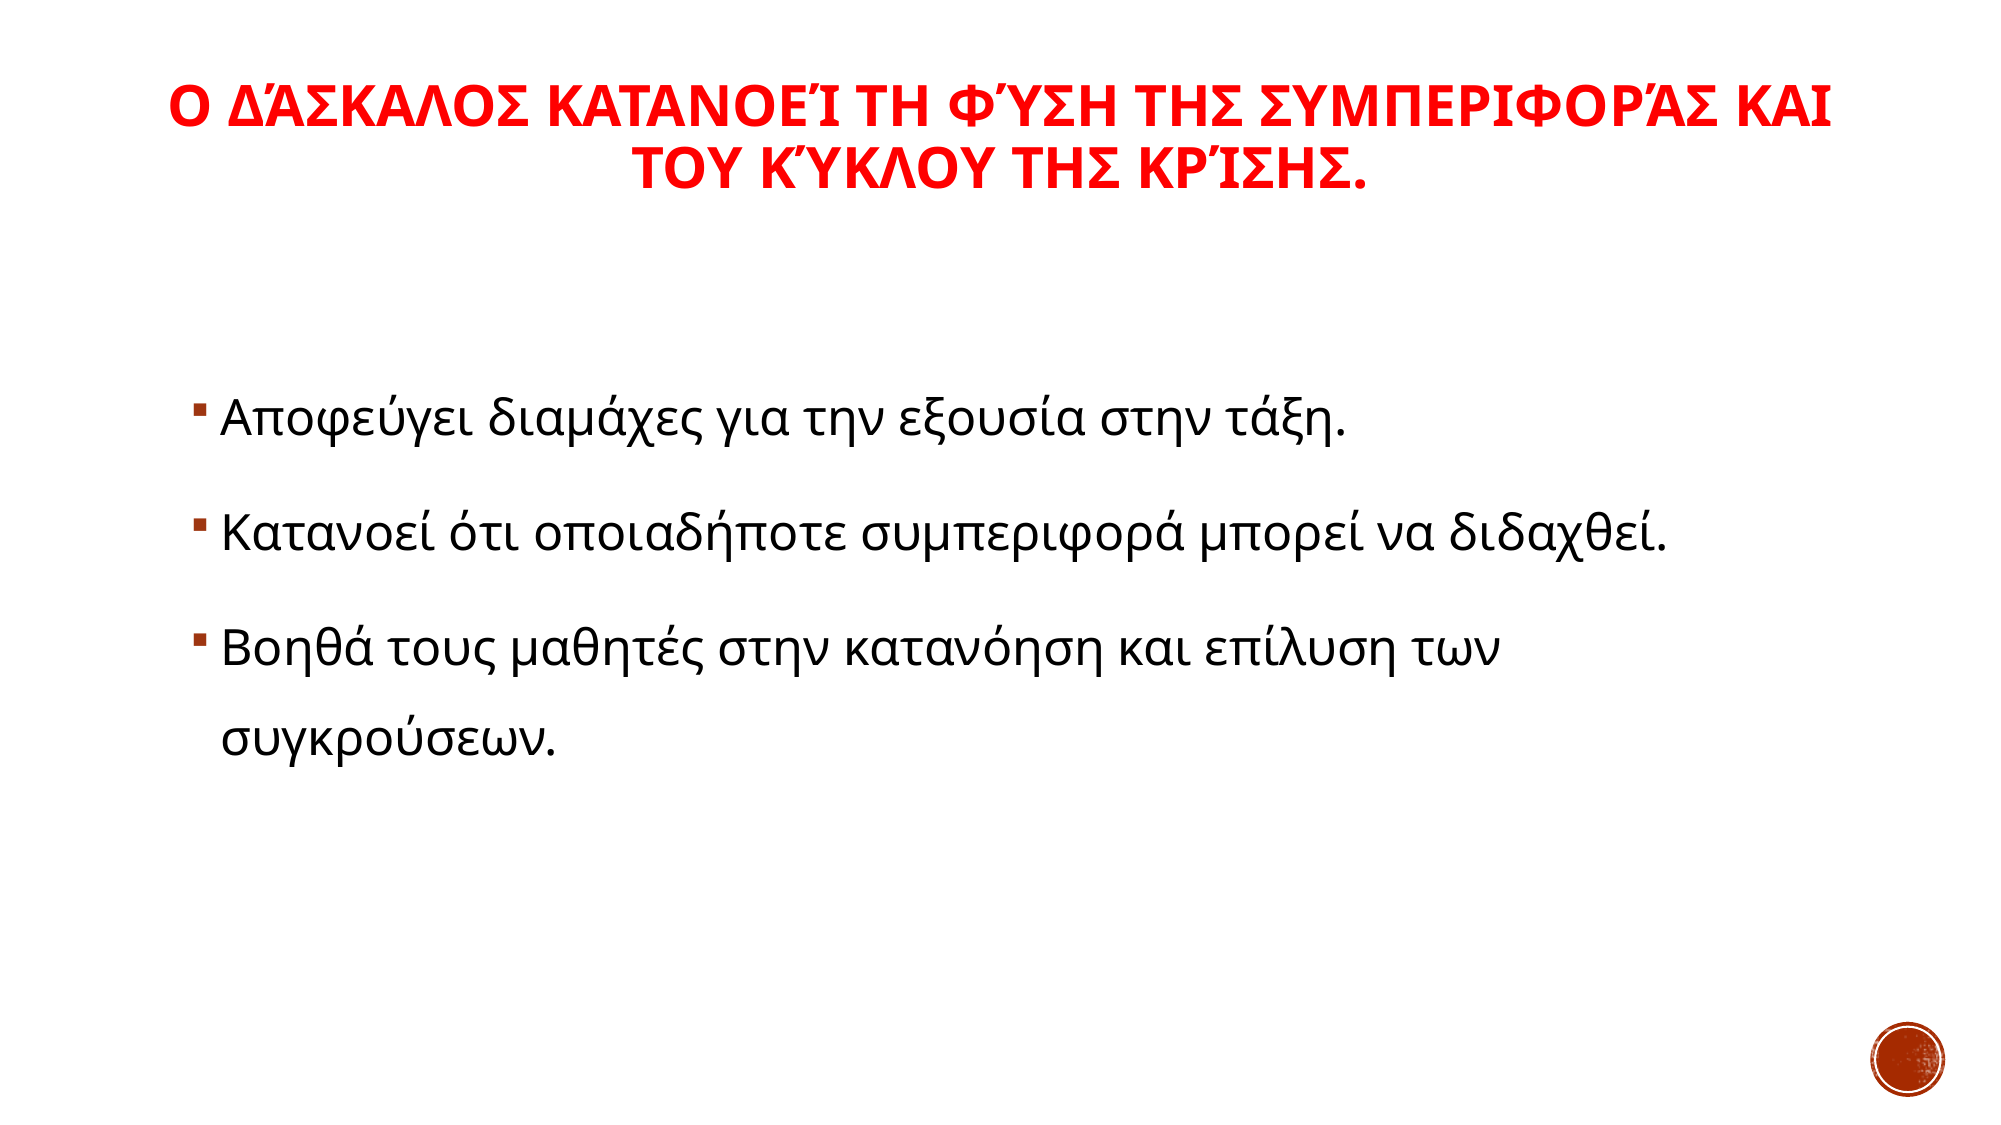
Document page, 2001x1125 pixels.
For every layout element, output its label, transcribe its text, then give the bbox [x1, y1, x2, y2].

title Ο δάσκαλος κατανοεί τη φύση της συμπεριφοράς και του κύκλου της κρίσης. [137, 68, 1863, 278]
list Αποφεύγει διαμάχες για την εξουσία στην τάξη. Κατανοεί ότι οποιαδήποτε συμπεριφορά μπορεί να διδαχθεί. Βοηθά τους μαθητές στην κατανόηση και επίλυση των συγκρούσεων. [175, 348, 1826, 1013]
